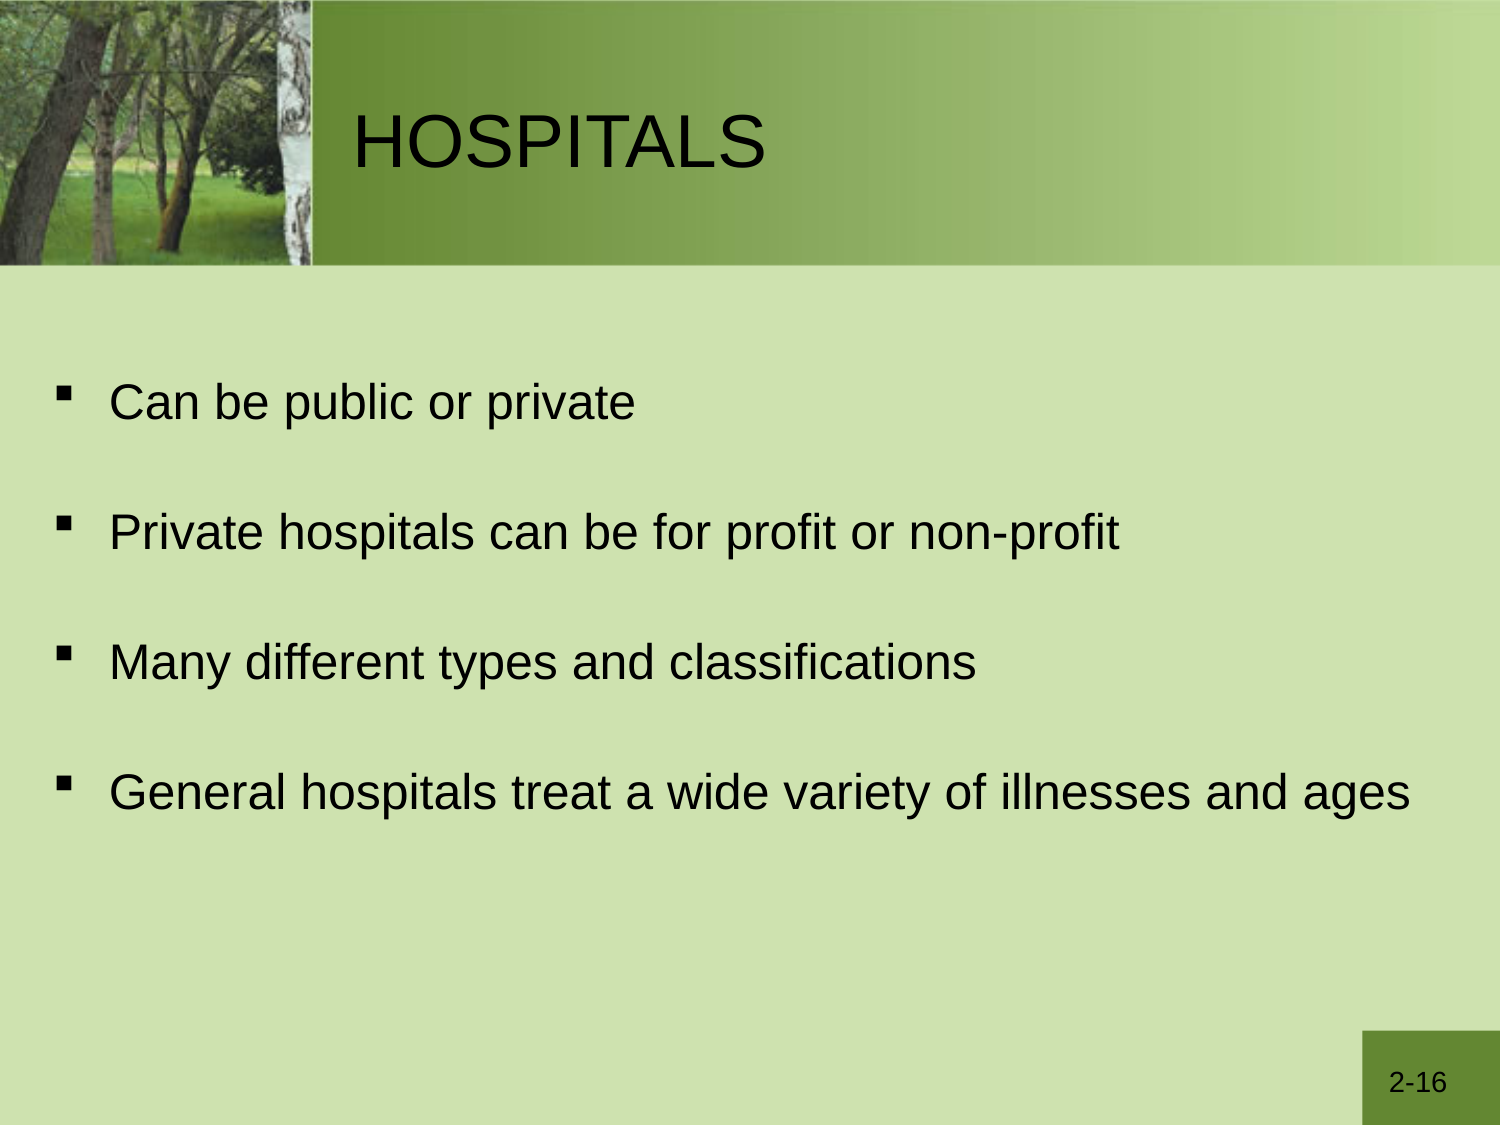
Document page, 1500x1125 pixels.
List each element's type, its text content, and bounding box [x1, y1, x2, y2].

title HOSPITALS [337, 24, 1438, 250]
list Can be public or private Private hospitals can be for profit or non-profit Many different types and classifications General hospitals treat a wide variety of illnesses and ages [37, 302, 1438, 1013]
picture [0, 0, 1500, 1125]
slide_number 2-16 [1149, 1031, 1463, 1107]
